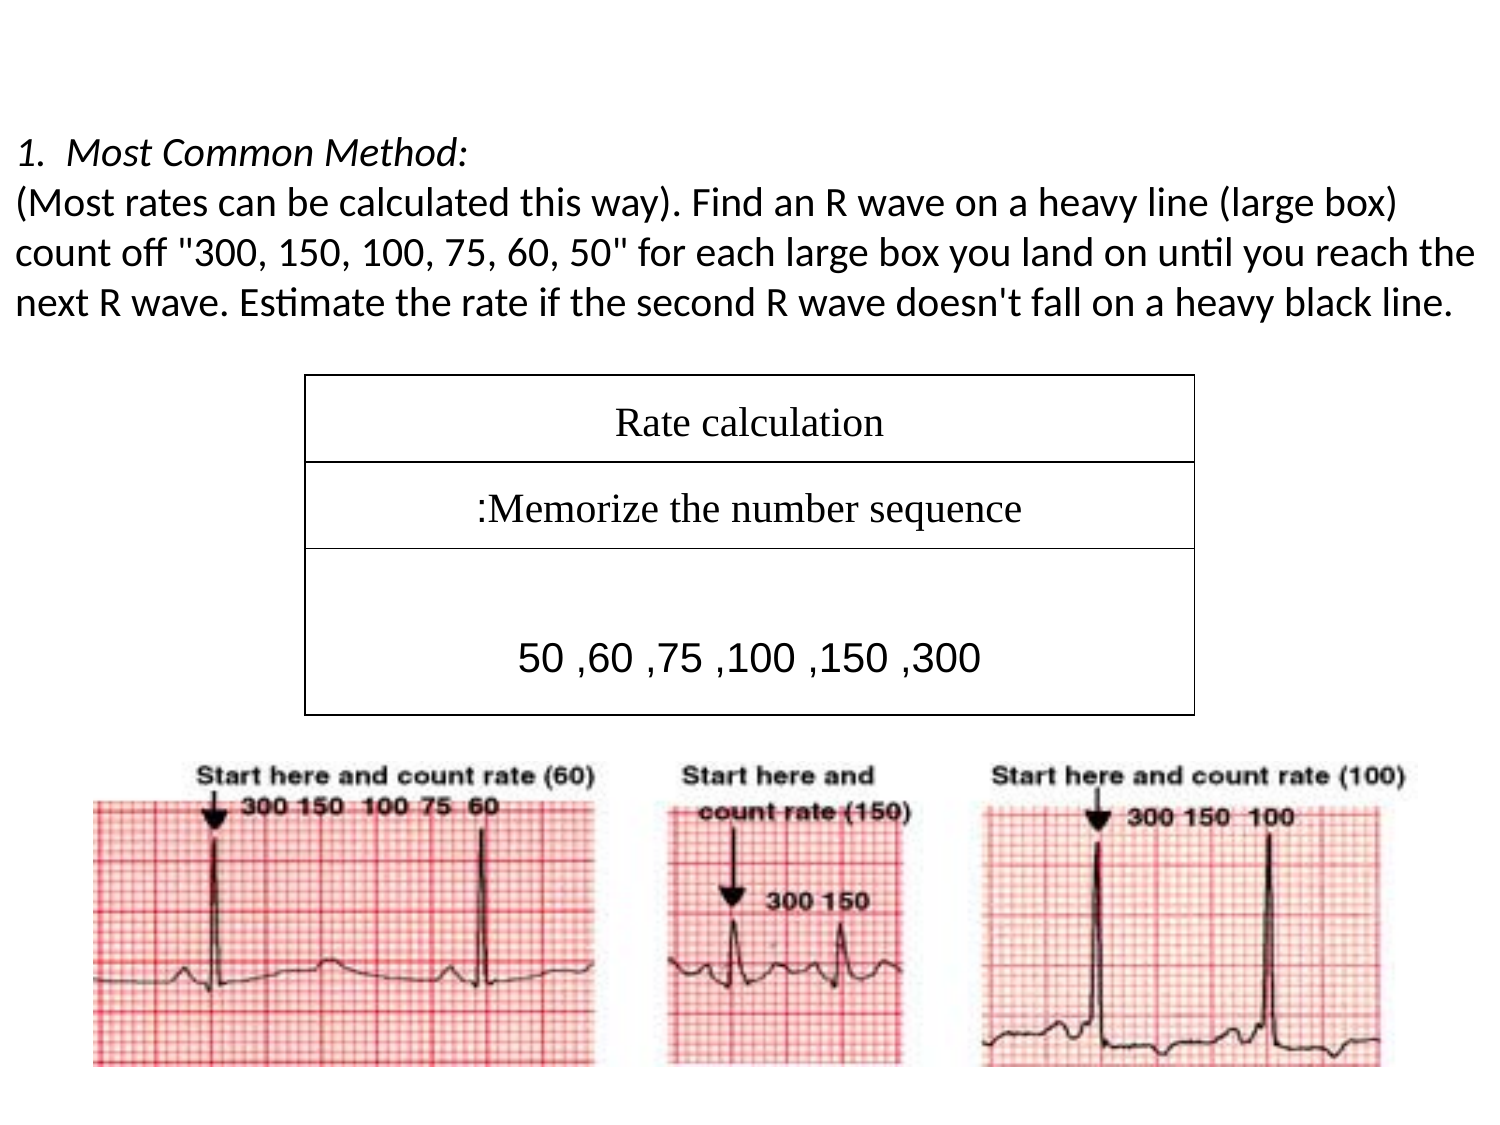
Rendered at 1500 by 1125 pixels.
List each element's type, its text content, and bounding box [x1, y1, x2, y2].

table_cell Memorize the number sequence: [306, 463, 1194, 548]
table_header Rate calculation [306, 376, 1194, 461]
picture [93, 761, 1419, 1067]
text_box Most Common Method: (Most rates can be calculated this way). Find an R wave on a heavy line (large box) count off "300, 150, 100, 75, 60, 50" for each large box you land on until you reach the next R wave. Estimate the rate if the second R wave doesn't fall on a heavy black line. [0, 71, 1500, 377]
table_cell 300, 150, 100, 75, 60, 50 [306, 549, 1194, 714]
